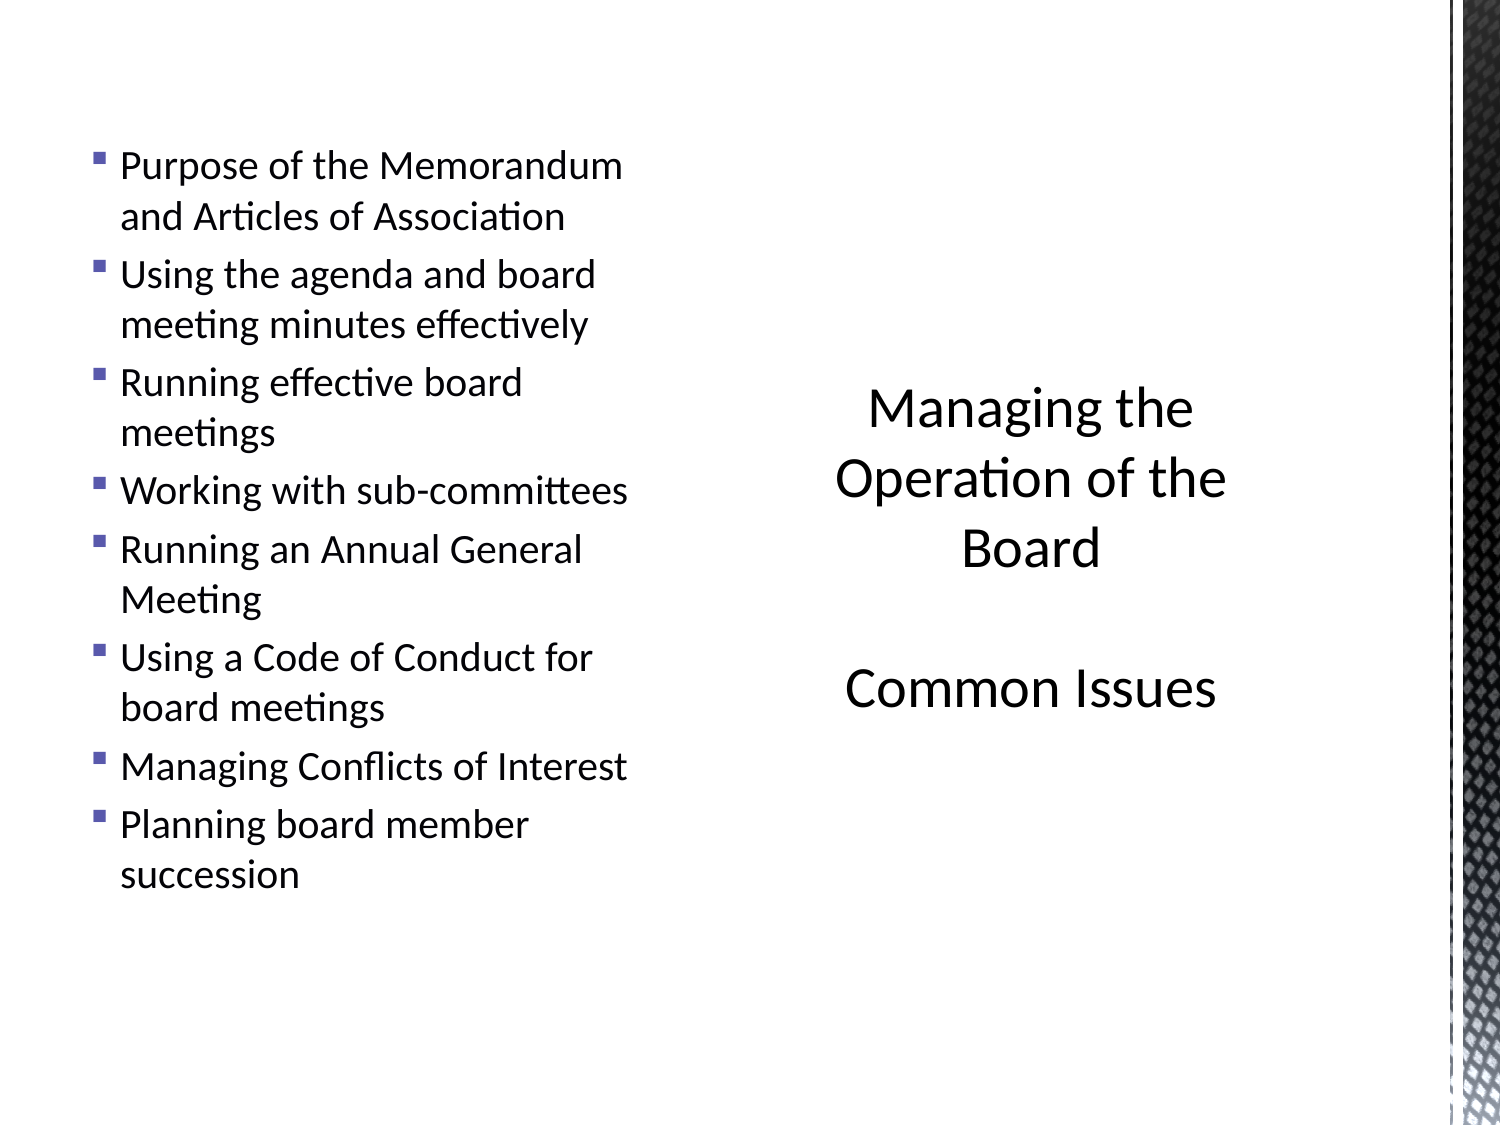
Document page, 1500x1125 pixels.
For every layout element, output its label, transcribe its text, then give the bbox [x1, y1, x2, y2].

list Purpose of the Memorandum and Articles of Association Using the agenda and board meeting minutes effectively Running effective board meetings Working with sub-committees Running an Annual General Meeting Using a Code of Conduct for board meetings Managing Conflicts of Interest Planning board member succession [75, 75, 675, 1013]
title Managing the Operation of the Board Common Issues [800, 75, 1263, 1013]
picture [1447, 0, 1500, 1125]
